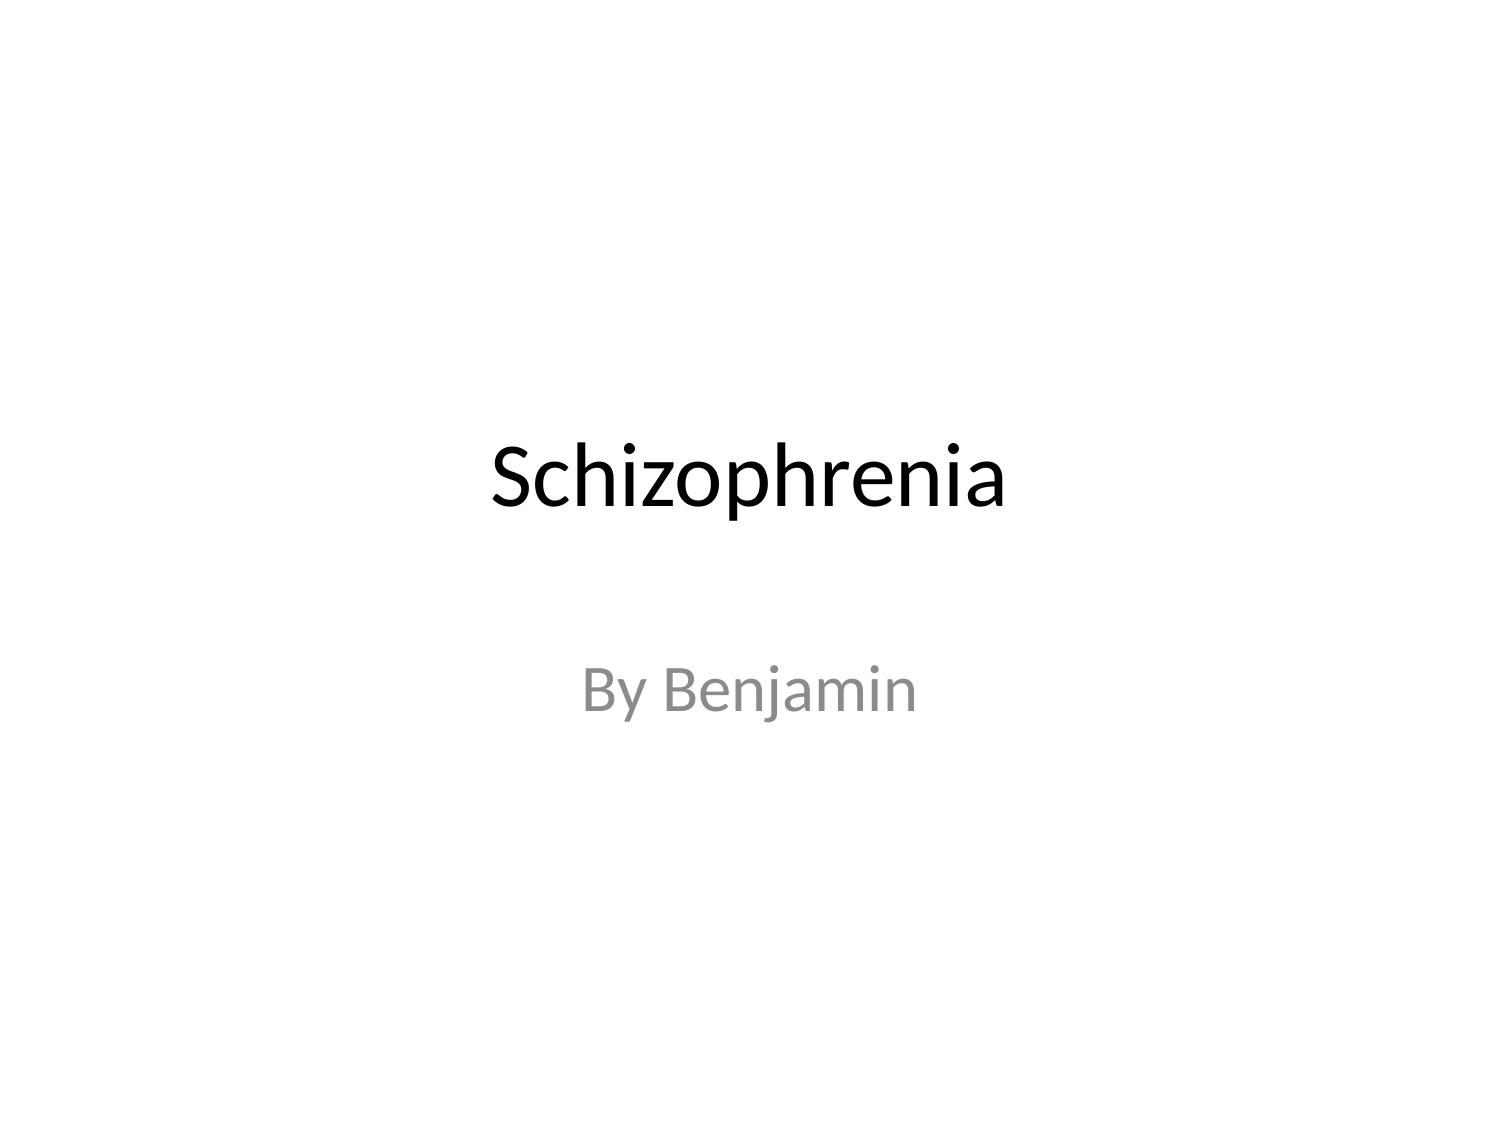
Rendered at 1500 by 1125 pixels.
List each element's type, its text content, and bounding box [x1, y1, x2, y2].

title Schizophrenia [112, 349, 1388, 591]
subtitle By Benjamin [225, 637, 1275, 925]
